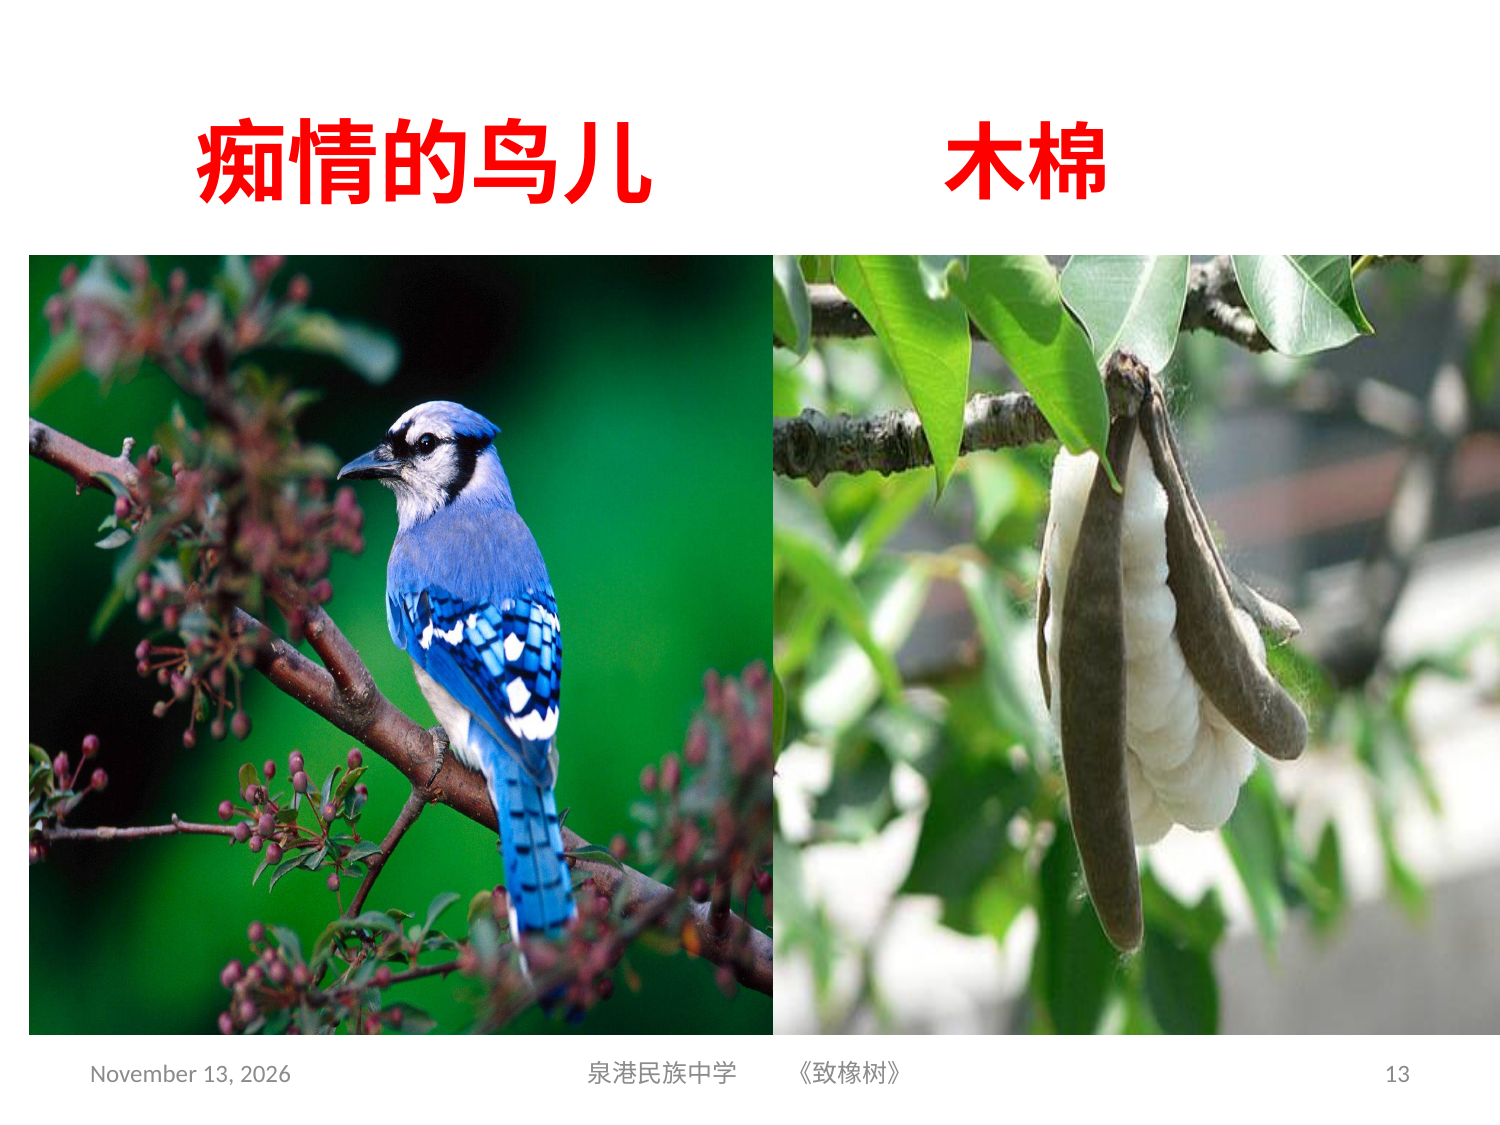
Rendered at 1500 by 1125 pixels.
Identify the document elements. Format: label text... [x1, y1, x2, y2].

slide_number 13 [1074, 1043, 1425, 1103]
title 痴情的鸟儿 [100, 66, 750, 253]
footer 泉港民族中学 《致橡树》 [512, 1043, 988, 1103]
text_box 木棉 [928, 101, 1125, 217]
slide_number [75, 1043, 425, 1103]
picture [29, 255, 1500, 1036]
